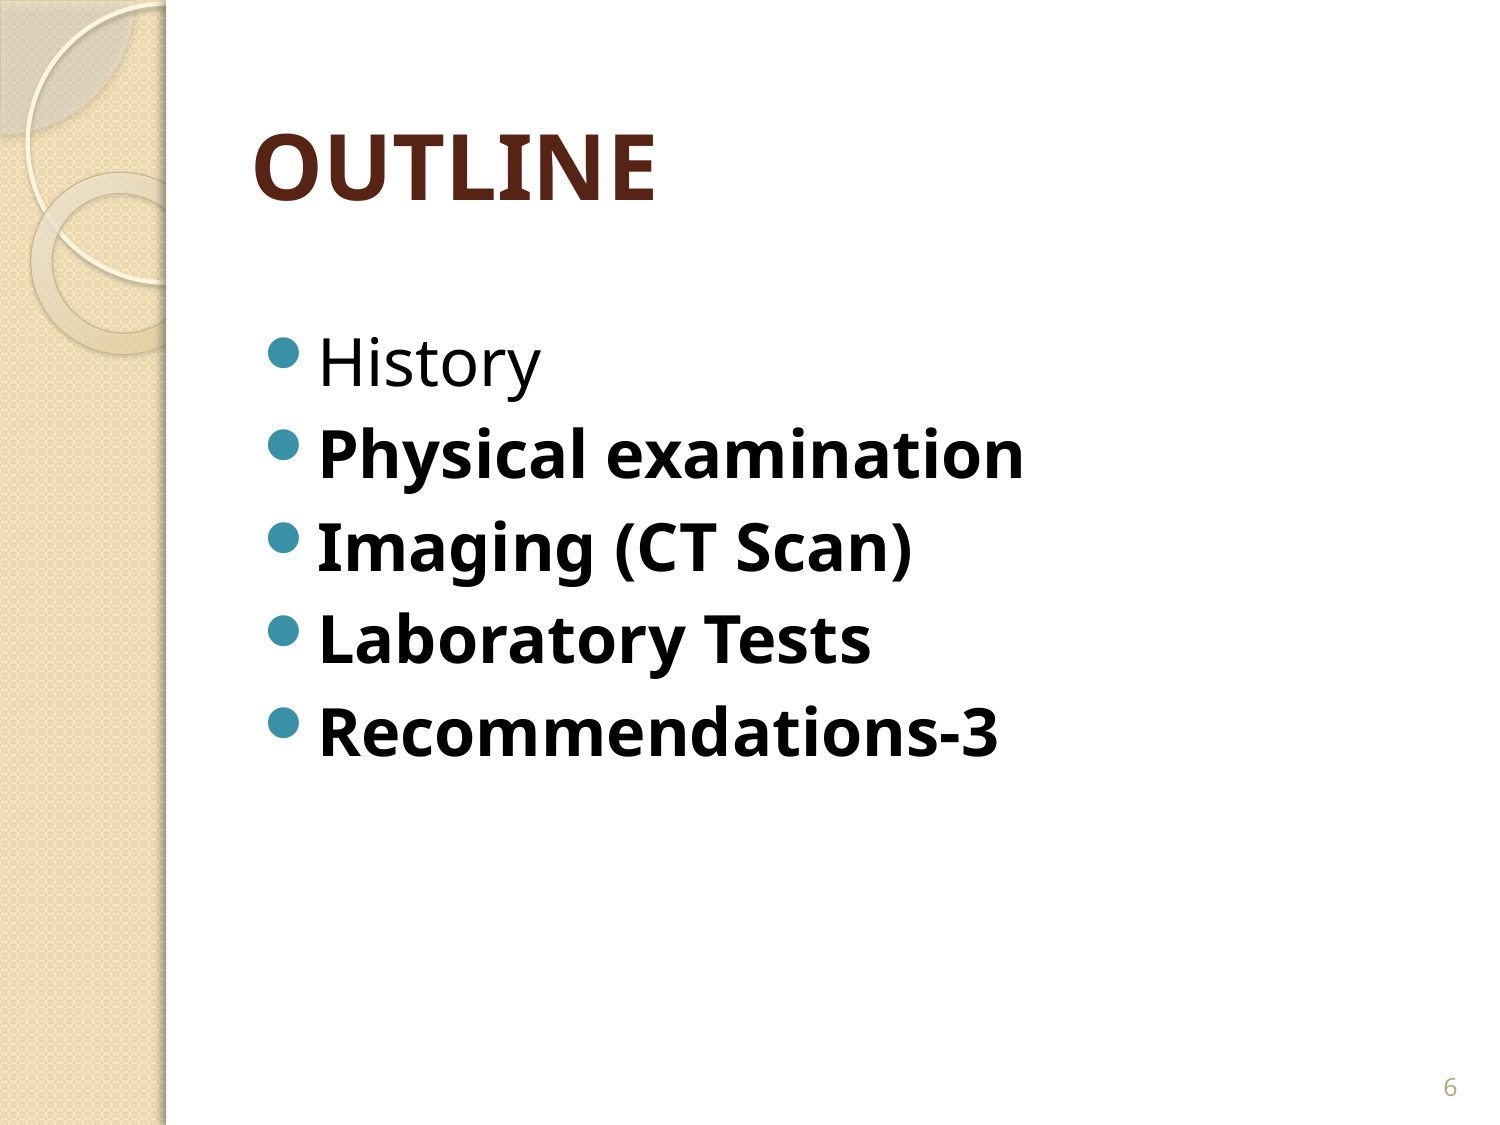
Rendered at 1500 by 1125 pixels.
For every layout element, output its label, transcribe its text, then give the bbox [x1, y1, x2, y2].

slide_number 6 [1413, 1034, 1488, 1113]
title OUTLINE [235, 70, 1466, 258]
list History Physical examination Imaging (CT Scan) Laboratory Tests Recommendations-3 [235, 312, 1466, 988]
